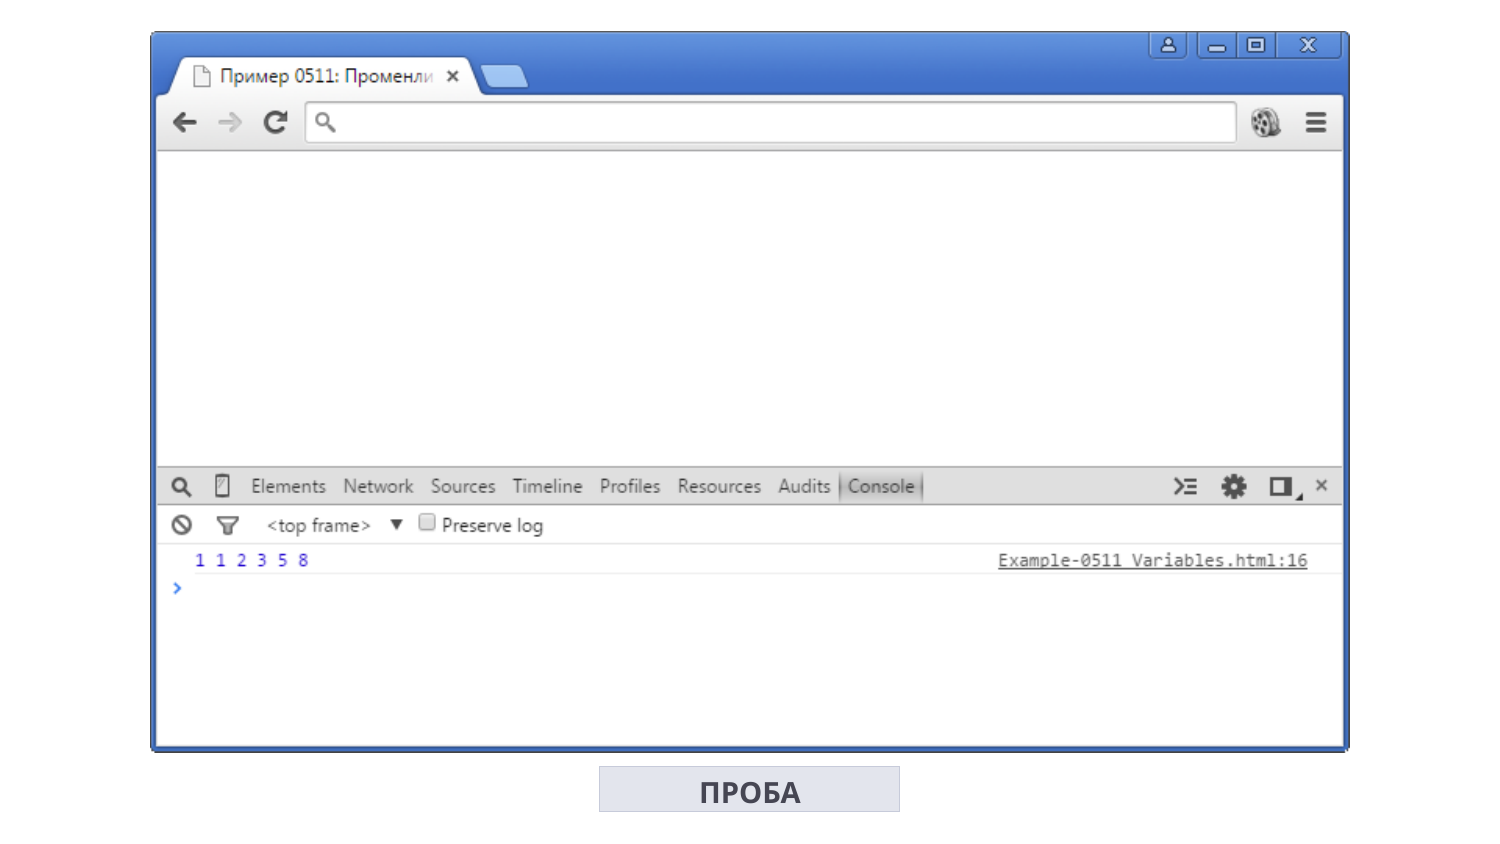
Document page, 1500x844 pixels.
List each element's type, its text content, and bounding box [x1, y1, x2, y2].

picture [149, 31, 1351, 753]
text_box ПРОБА [599, 766, 900, 812]
